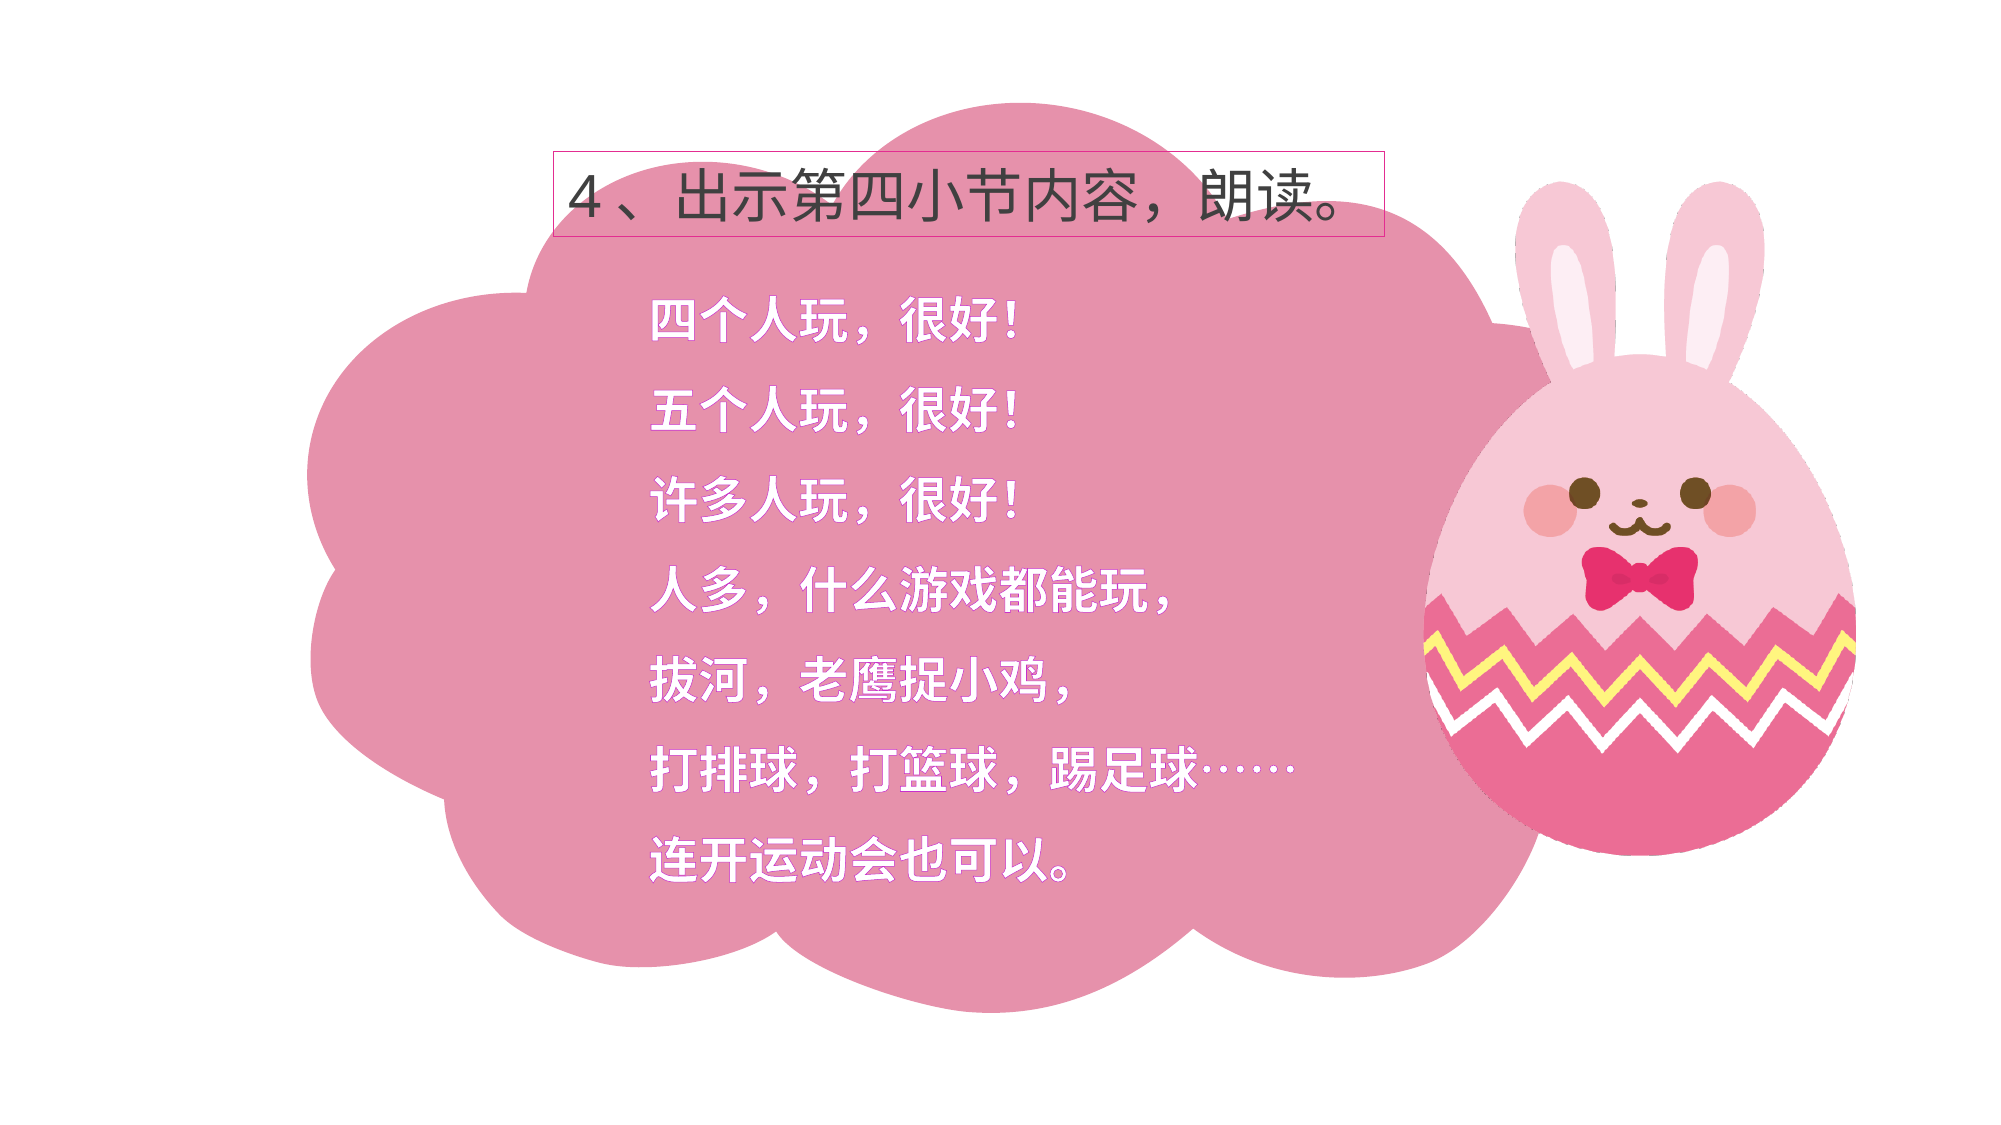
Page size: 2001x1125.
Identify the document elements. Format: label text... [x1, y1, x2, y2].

text_box 4、出示第四小节内容，朗读。 [553, 151, 1385, 237]
picture [1399, 181, 1856, 856]
text_box 四个人玩，很好！ 五个人玩，很好！ 许多人玩，很好！ 人多，什么游戏都能玩， 拔河，老鹰捉小鸡， 打排球，打篮球，踢足球…… 连开运动会也可以。 [633, 250, 1427, 986]
